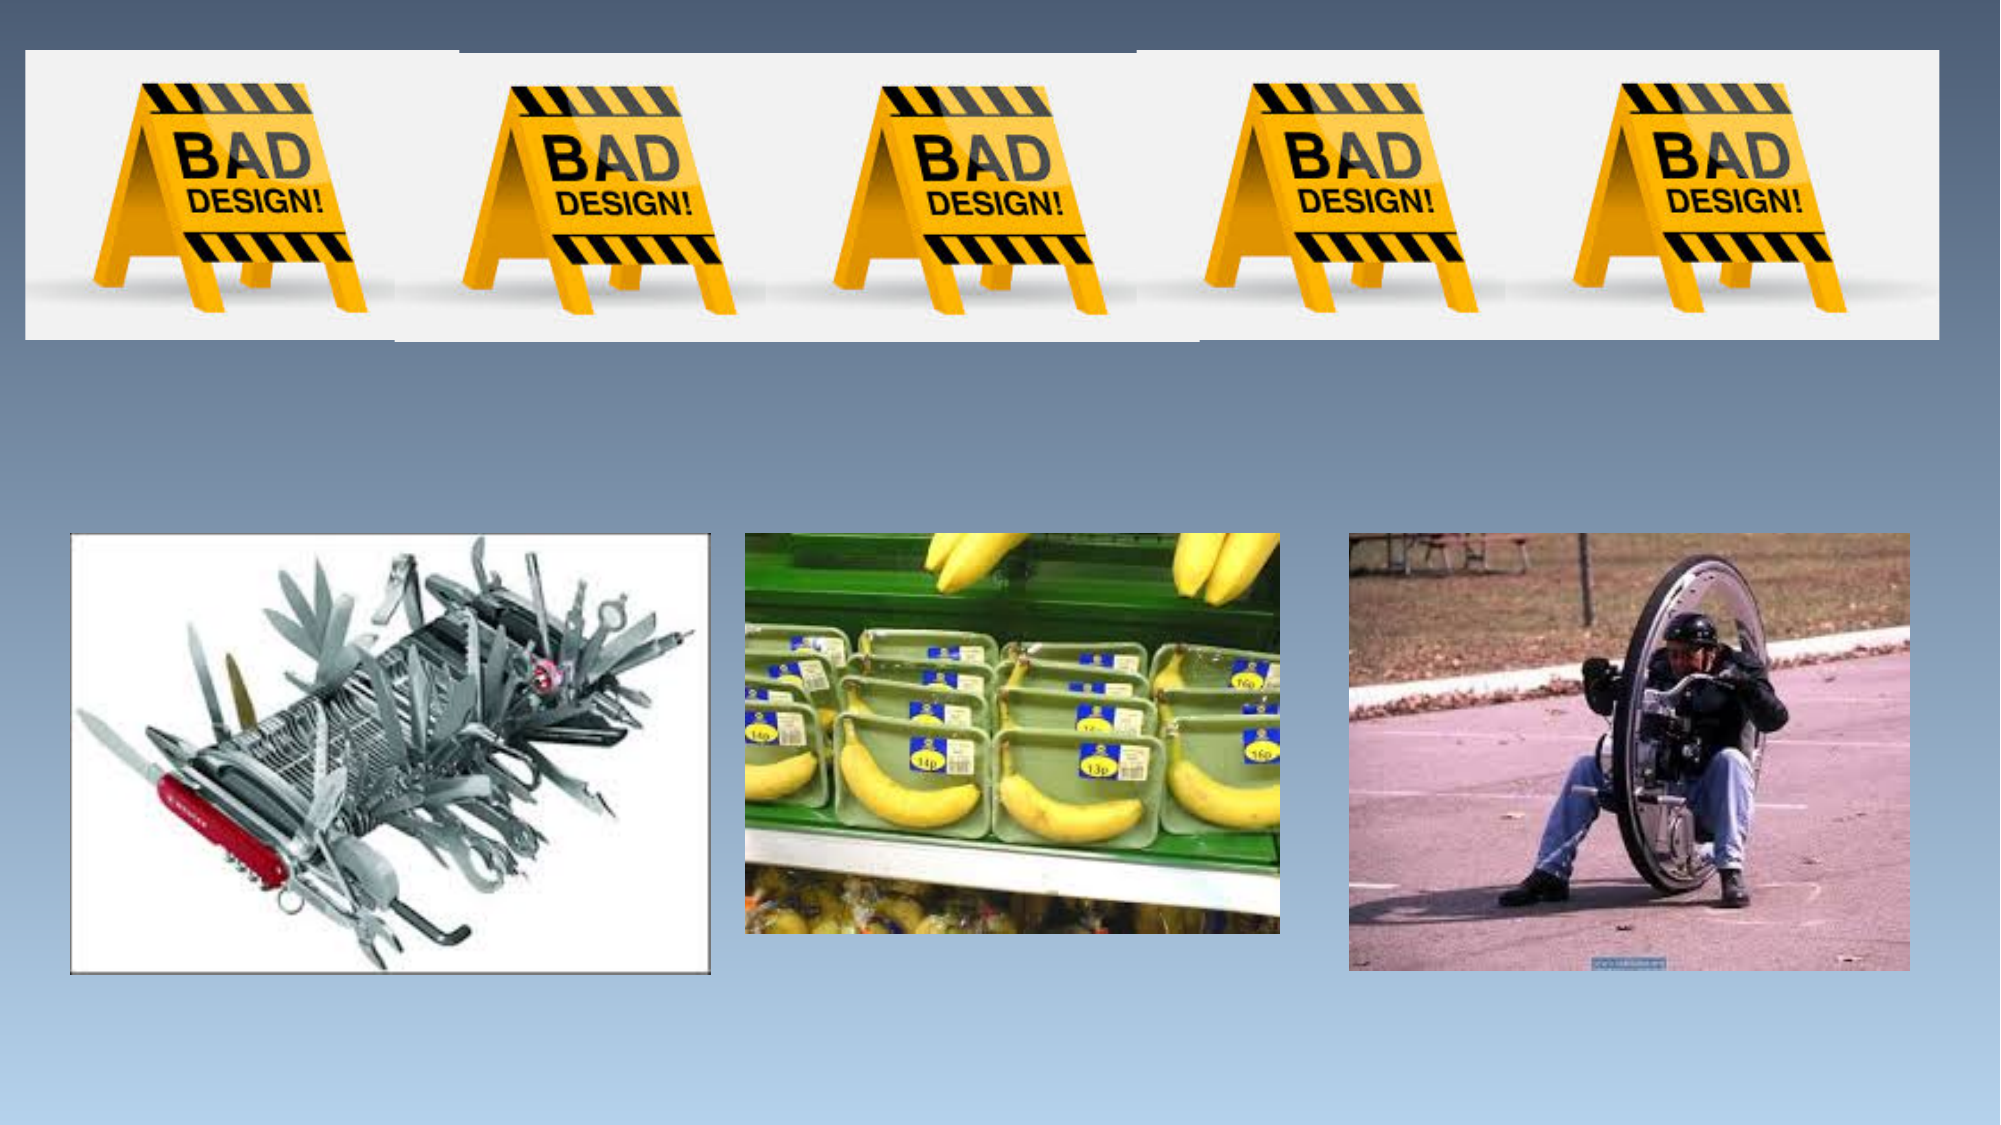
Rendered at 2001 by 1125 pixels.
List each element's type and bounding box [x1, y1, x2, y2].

picture [70, 533, 711, 975]
picture [1349, 533, 1910, 971]
picture [25, 50, 1940, 342]
picture [745, 533, 1280, 934]
